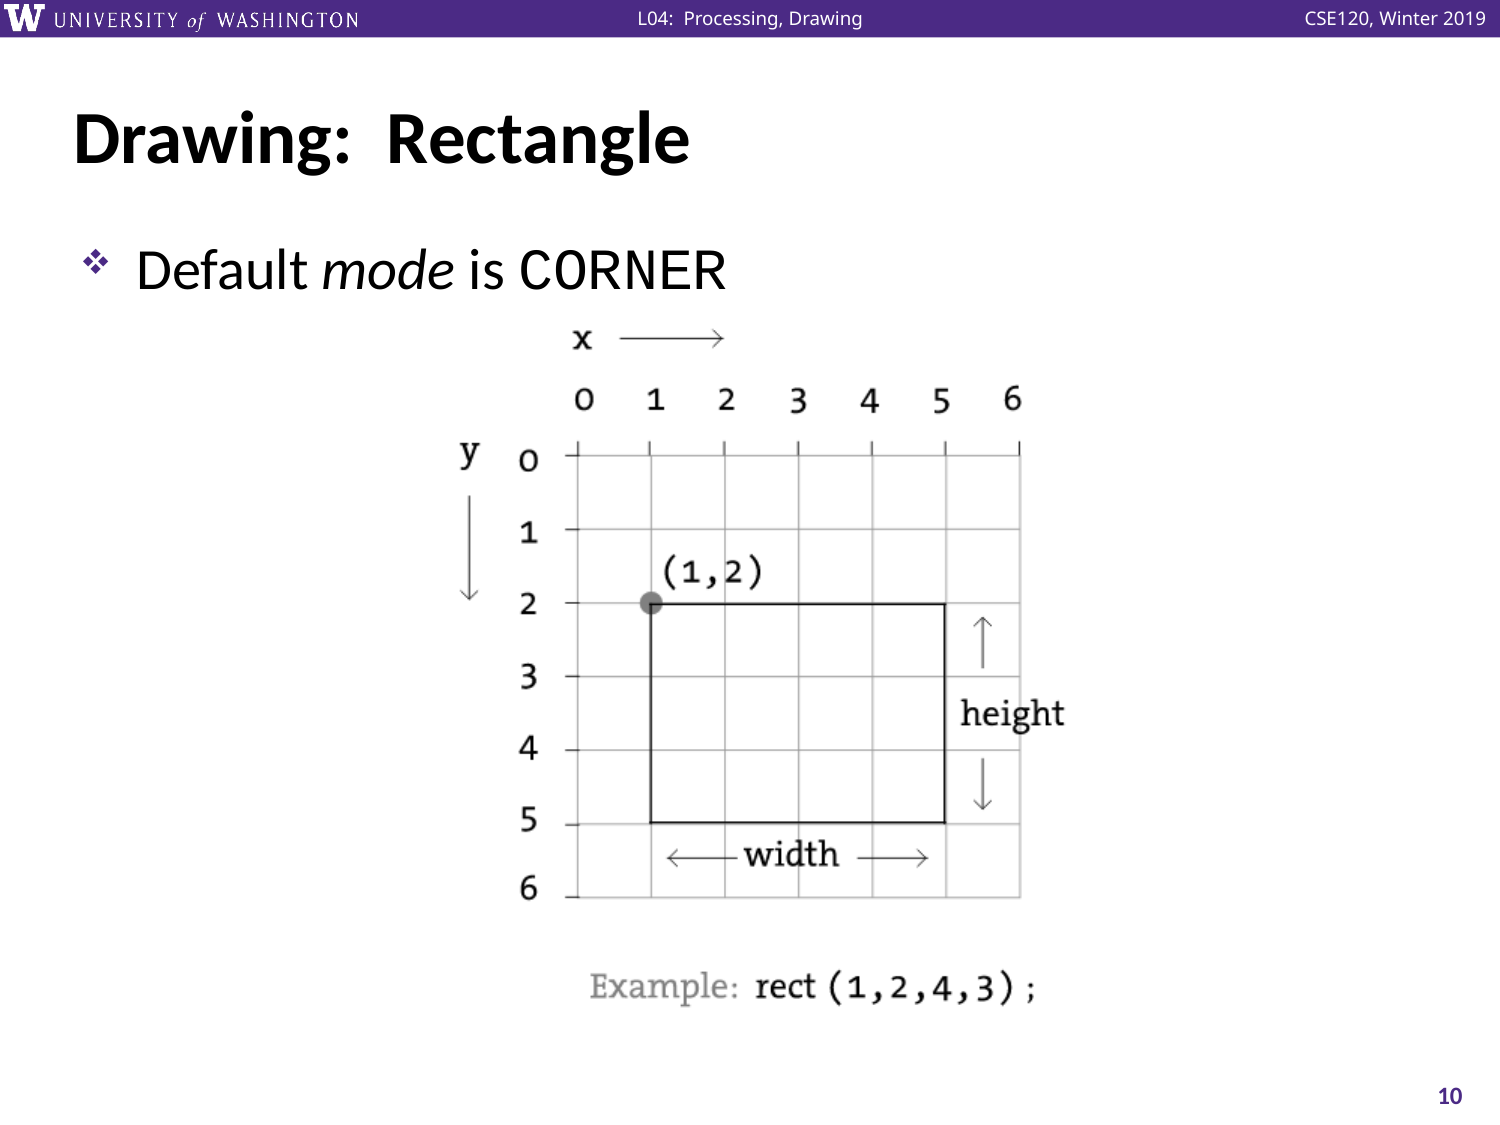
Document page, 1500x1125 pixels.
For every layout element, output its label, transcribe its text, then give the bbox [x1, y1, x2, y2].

title Drawing: Rectangle [58, 71, 1438, 197]
picture [403, 299, 1097, 1045]
picture [4, 4, 358, 32]
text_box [523, 236, 1440, 1043]
list Default mode is CORNER [64, 223, 1438, 1040]
slide_number 10 [1400, 1065, 1500, 1125]
